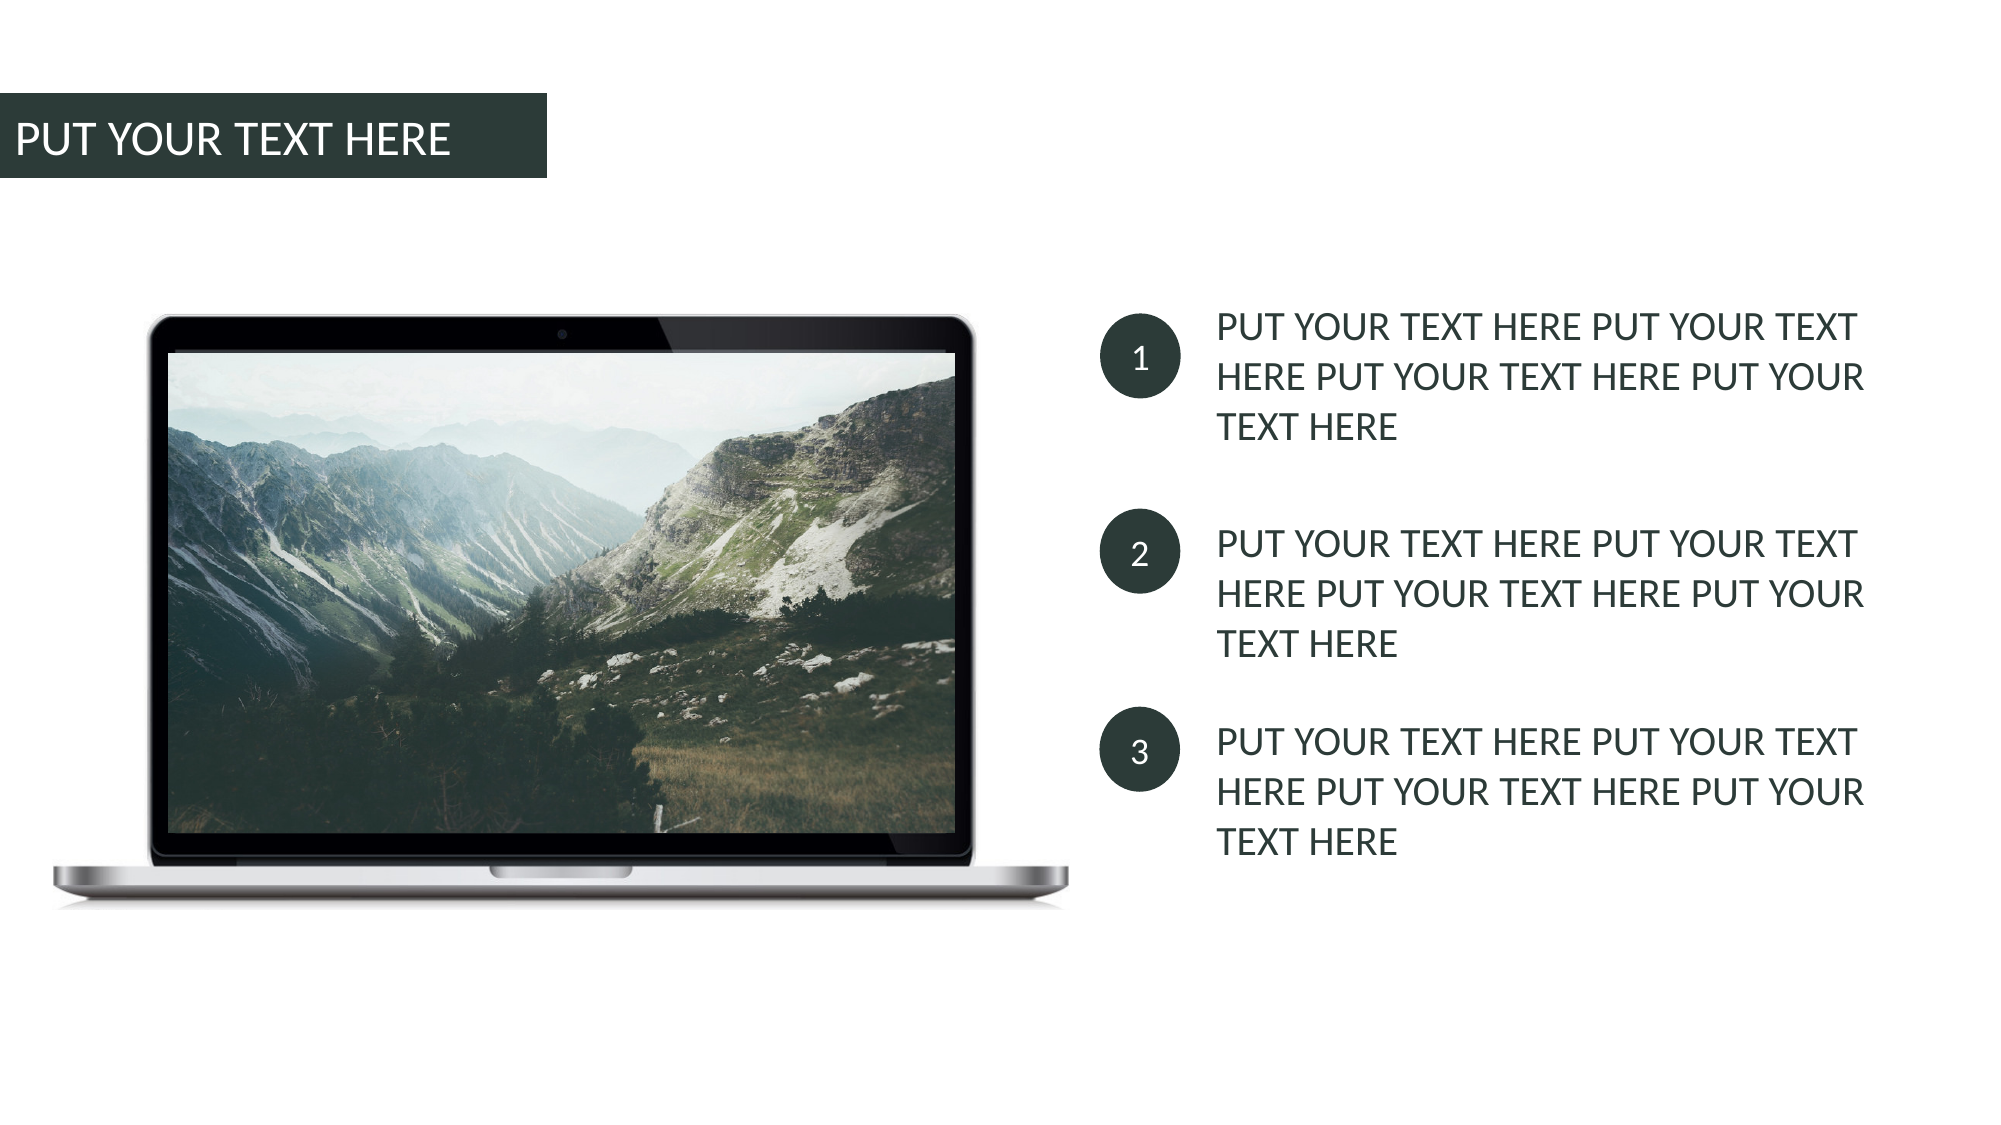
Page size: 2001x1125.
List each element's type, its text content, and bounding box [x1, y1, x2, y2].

text_box PUT YOUR TEXT HERE PUT YOUR TEXT HERE PUT YOUR TEXT HERE PUT YOUR TEXT HERE [1201, 508, 1937, 706]
text_box PUT YOUR TEXT HERE PUT YOUR TEXT HERE PUT YOUR TEXT HERE PUT YOUR TEXT HERE [1201, 291, 1937, 507]
text_box 2 [1098, 507, 1182, 595]
text_box PUT YOUR TEXT HERE [0, 93, 547, 178]
text_box 1 [1099, 312, 1182, 400]
text_box 3 [1098, 705, 1182, 793]
picture [44, 313, 1079, 911]
text_box PUT YOUR TEXT HERE PUT YOUR TEXT HERE PUT YOUR TEXT HERE PUT YOUR TEXT HERE [1201, 706, 1937, 922]
